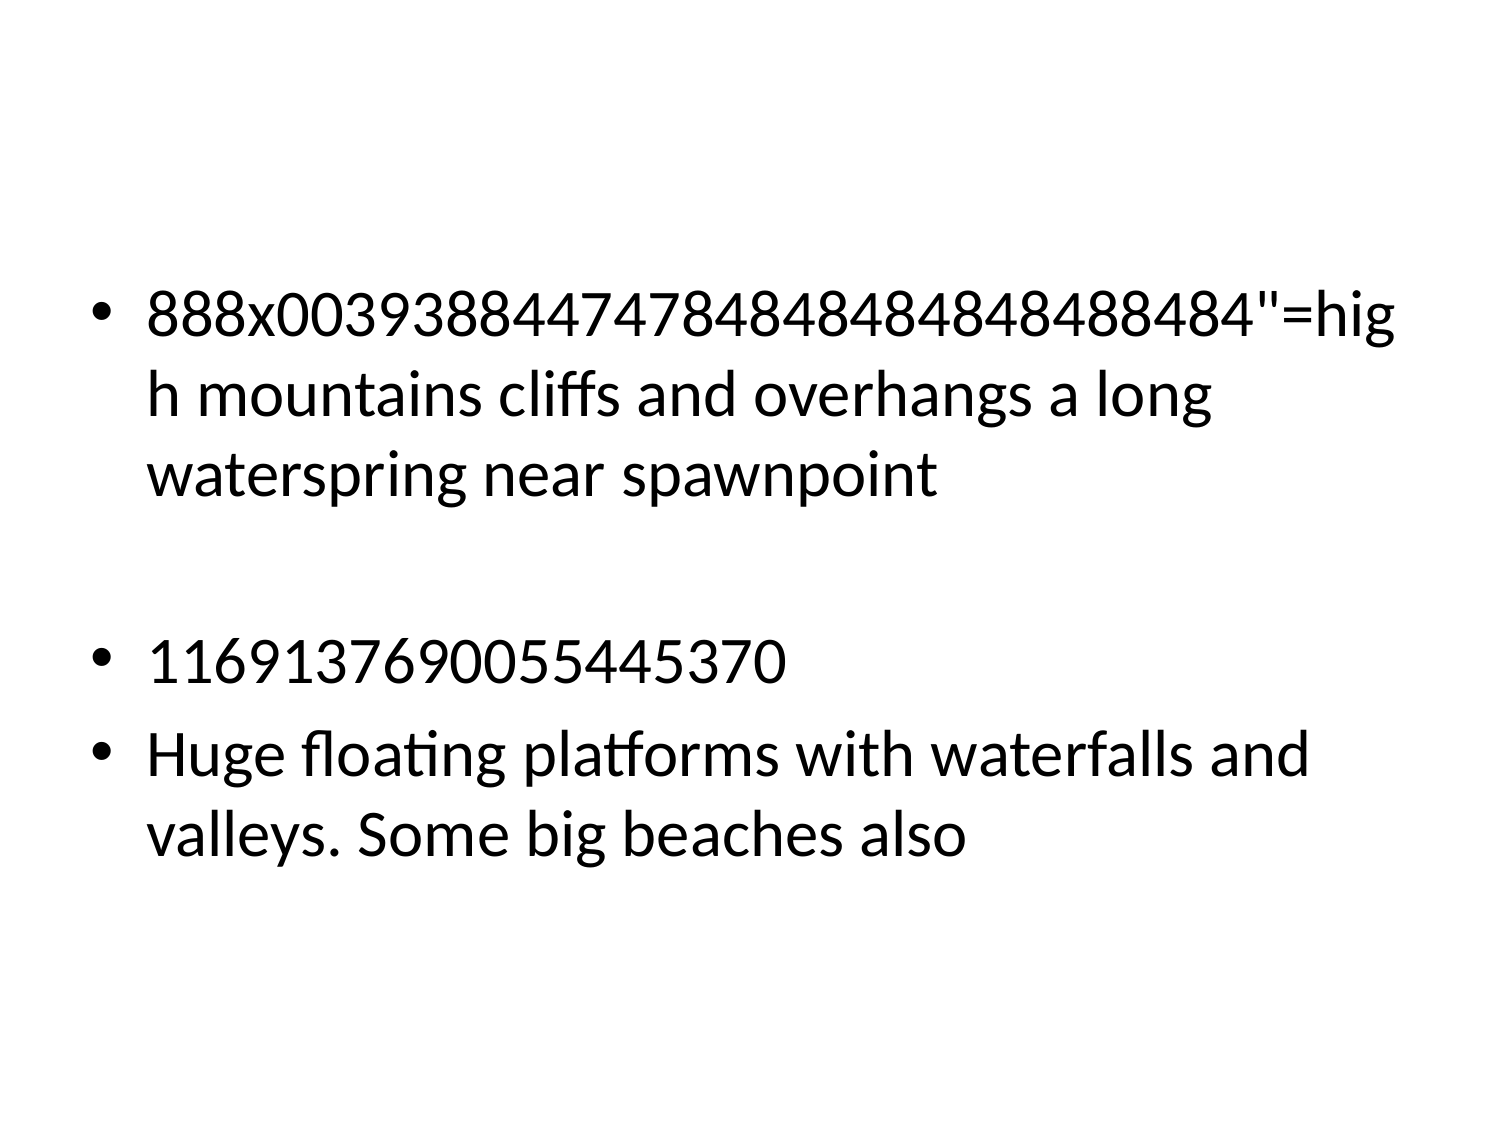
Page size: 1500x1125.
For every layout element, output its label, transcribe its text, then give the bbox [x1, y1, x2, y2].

list 888x00393884474784848484848488484"=high mountains cliffs and overhangs a long waterspring near spawnpoint 1169137690055445370 Huge floating platforms with waterfalls and valleys. Some big beaches also [75, 262, 1425, 1005]
